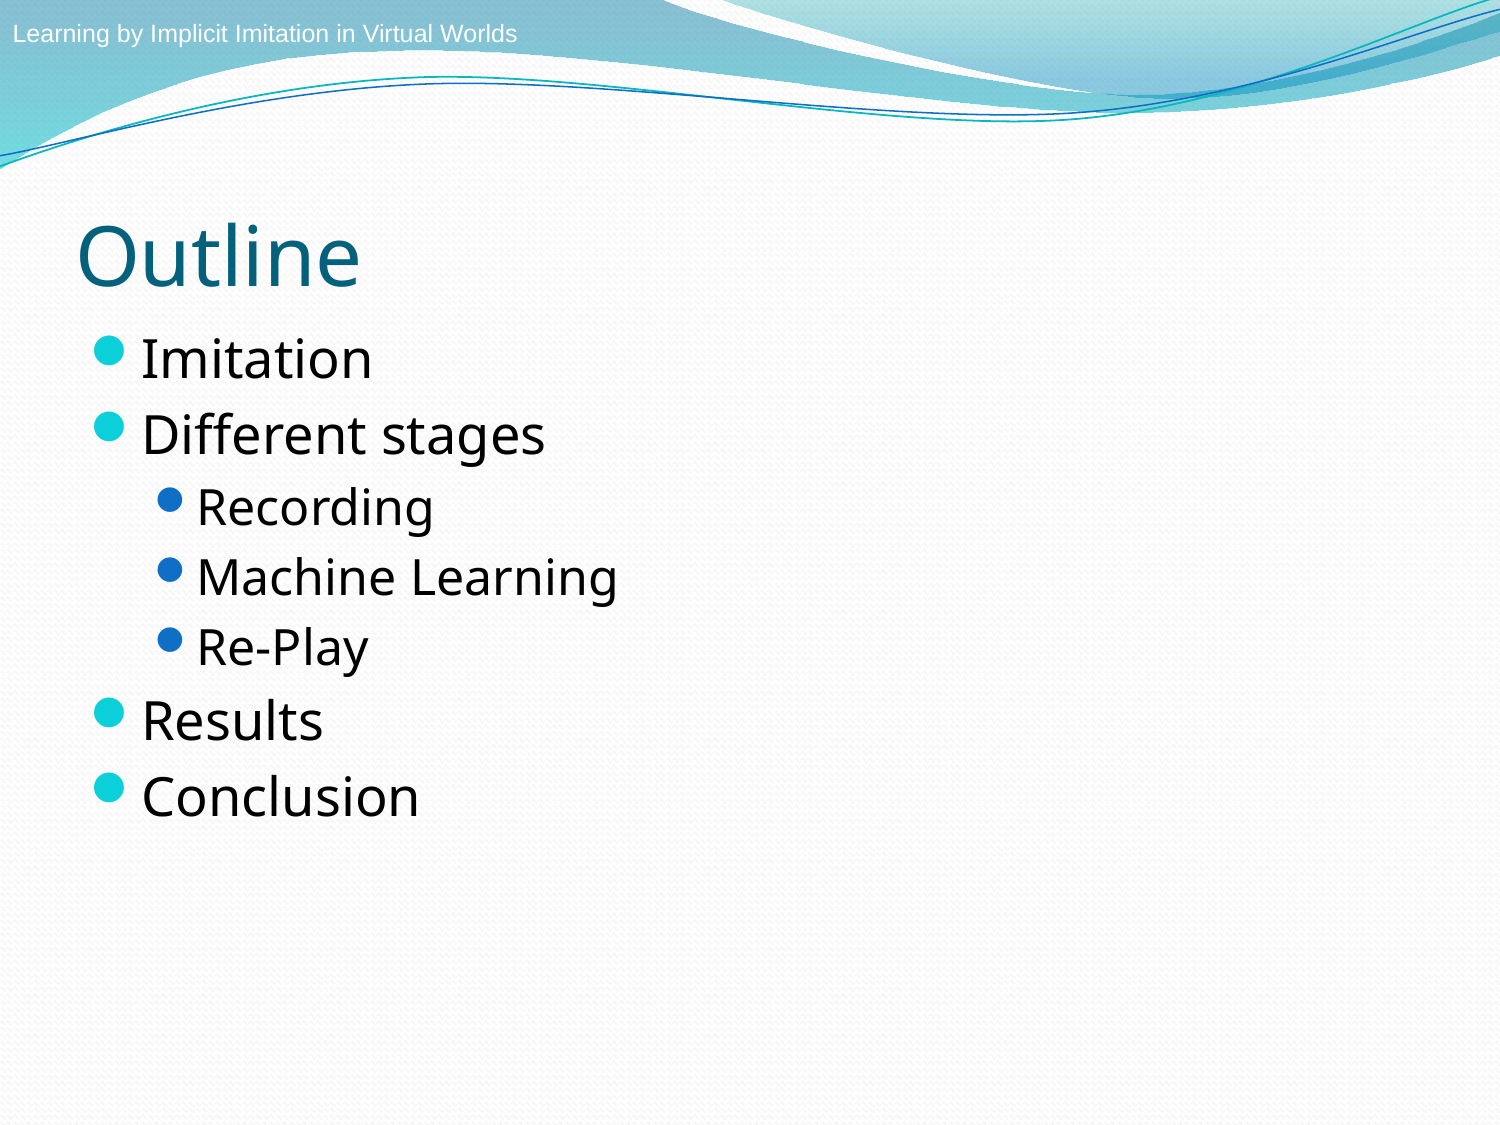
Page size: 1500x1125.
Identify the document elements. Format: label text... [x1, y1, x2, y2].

footer Learning by Implicit Imitation in Virtual Worlds [12, 0, 563, 48]
list Imitation Different stages Recording Machine Learning Re-Play Results Conclusion [75, 317, 1425, 1038]
title Outline [75, 115, 1425, 303]
